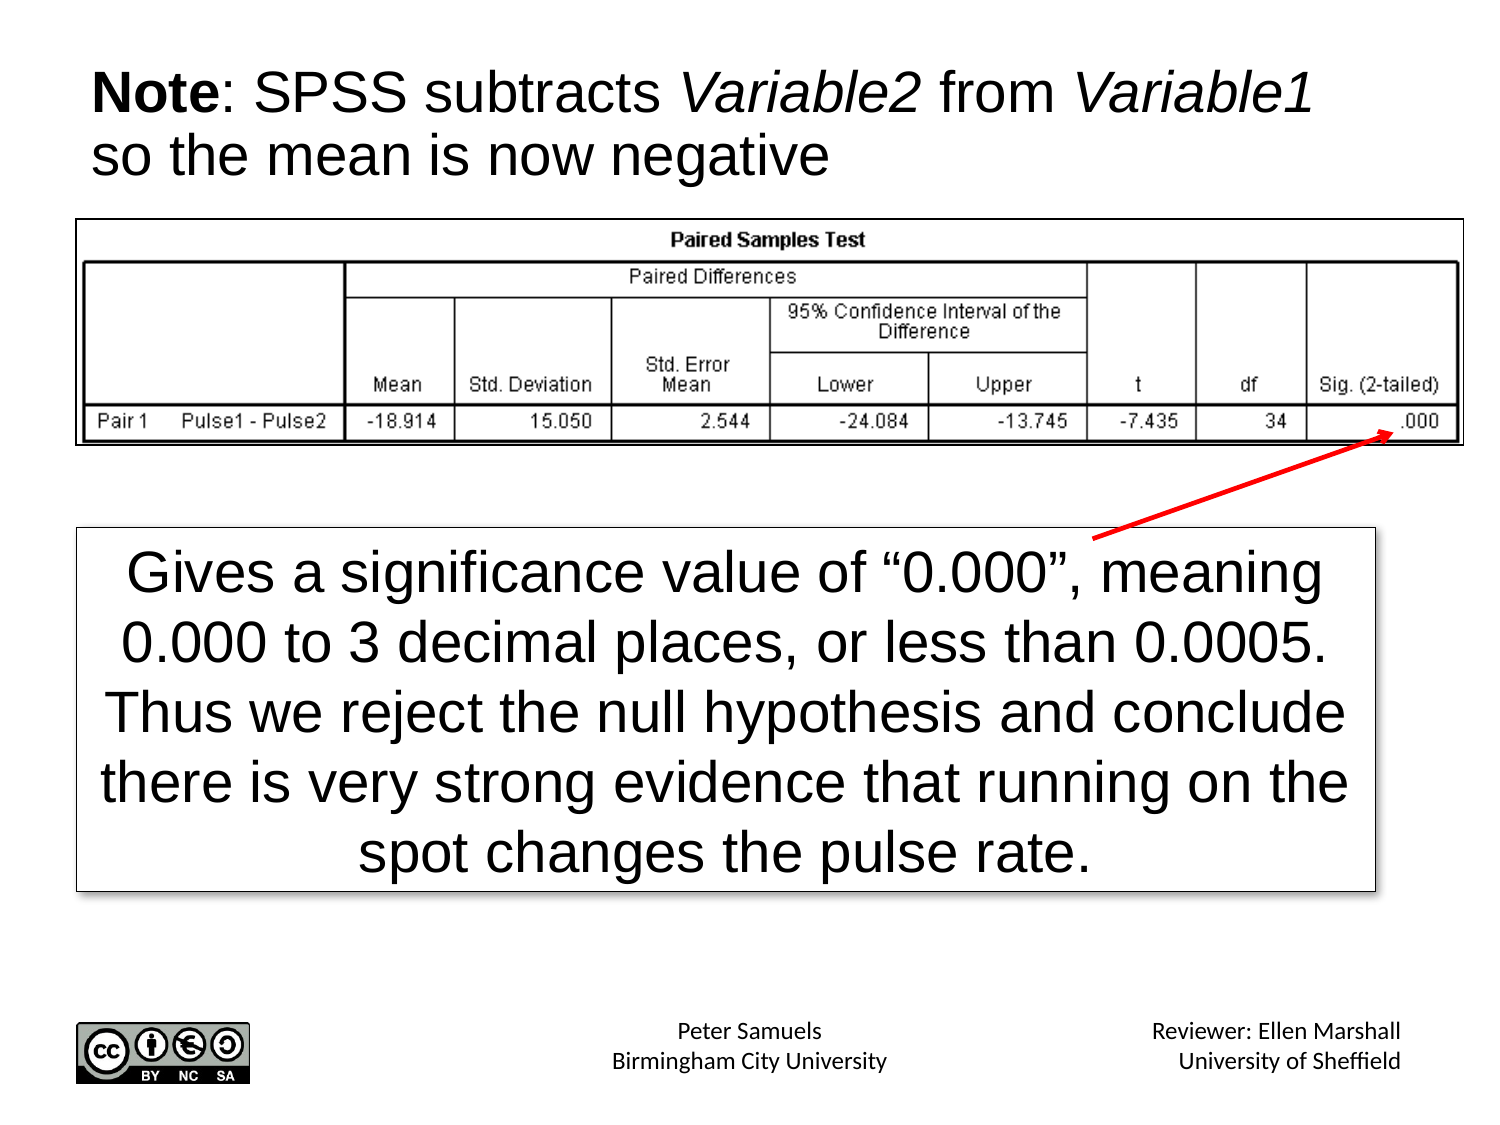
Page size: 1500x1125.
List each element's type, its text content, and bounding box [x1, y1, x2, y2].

text_box Peter Samuels Birmingham City University [549, 1007, 951, 1083]
text_box Note: SPSS subtracts Variable2 from Variable1 so the mean is now negative [76, 54, 1394, 196]
text_box Reviewer: Ellen Marshall University of Sheffield [1038, 1007, 1417, 1083]
picture [76, 1022, 251, 1084]
text_box Gives a significance value of “0.000”, meaning 0.000 to 3 decimal places, or less than 0.0005. Thus we reject the null hypothesis and conclude there is very strong evidence that running on the spot changes the pulse rate. [76, 527, 1376, 892]
picture [76, 219, 1464, 445]
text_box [1092, 432, 1394, 540]
